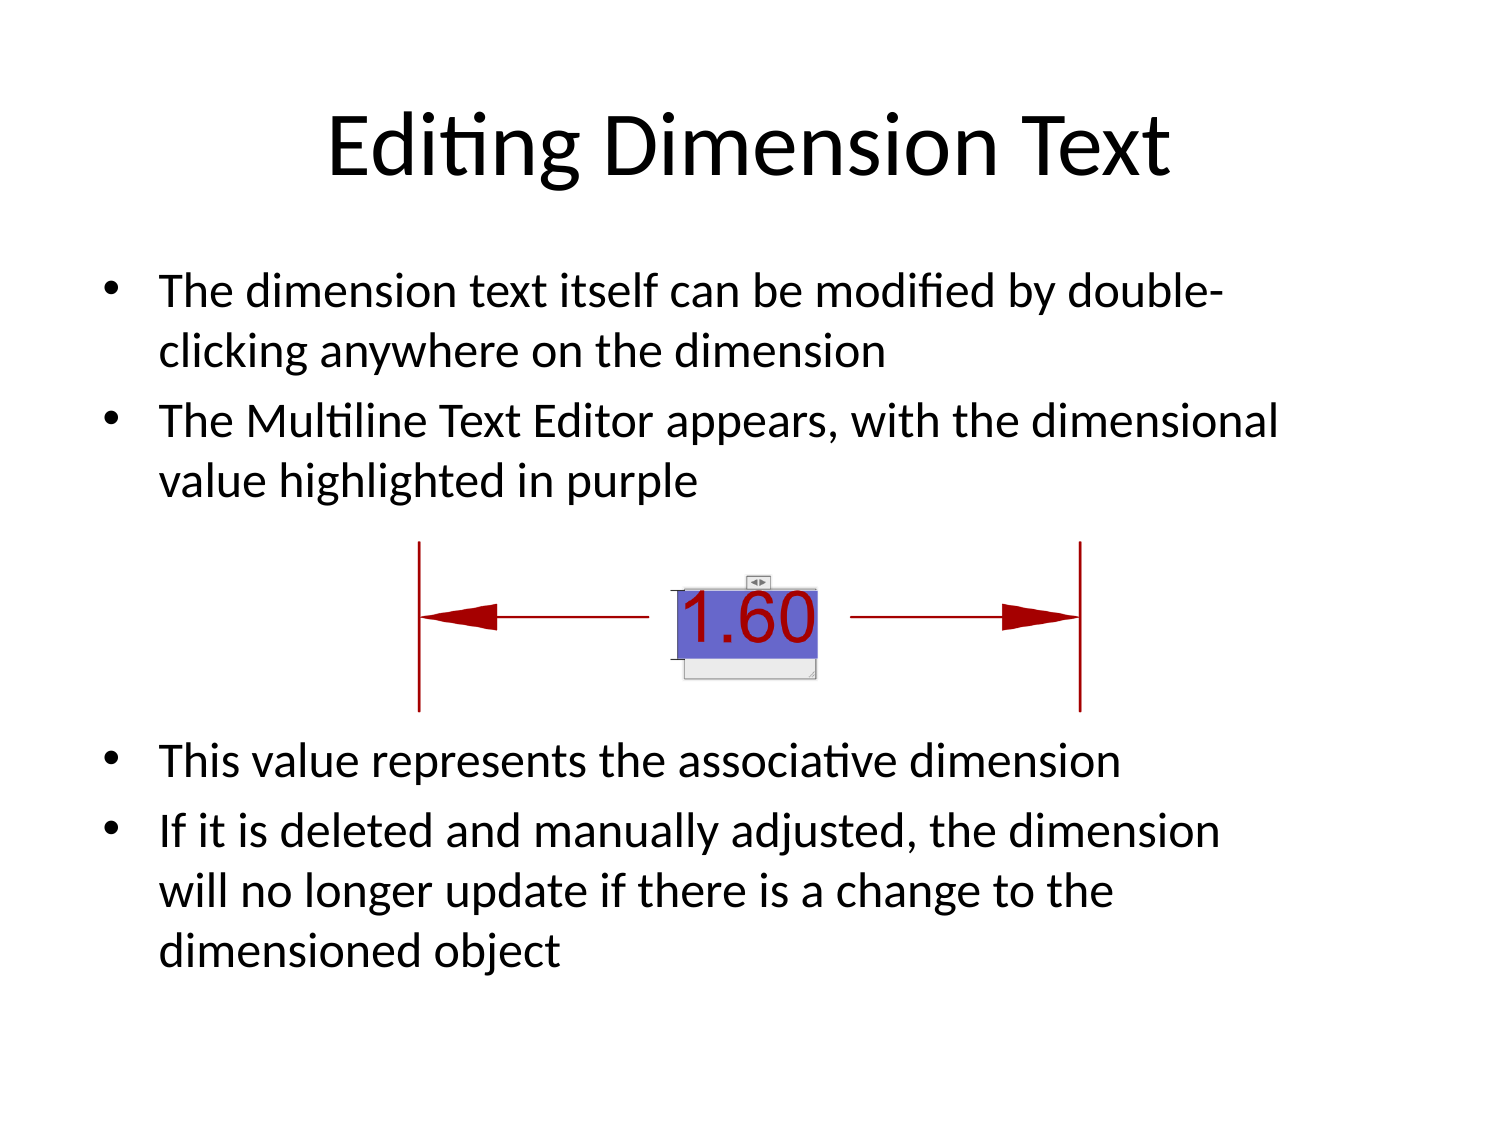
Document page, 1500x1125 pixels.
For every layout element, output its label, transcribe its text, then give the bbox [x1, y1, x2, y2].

list The dimension text itself can be modified by double-clicking anywhere on the dimension The Multiline Text Editor appears, with the dimensional value highlighted in purple This value represents the associative dimension If it is deleted and manually adjusted, the dimension will no longer update if there is a change to the dimensioned object [87, 249, 1313, 1075]
title Editing Dimension Text [75, 45, 1425, 233]
picture [413, 537, 1087, 717]
